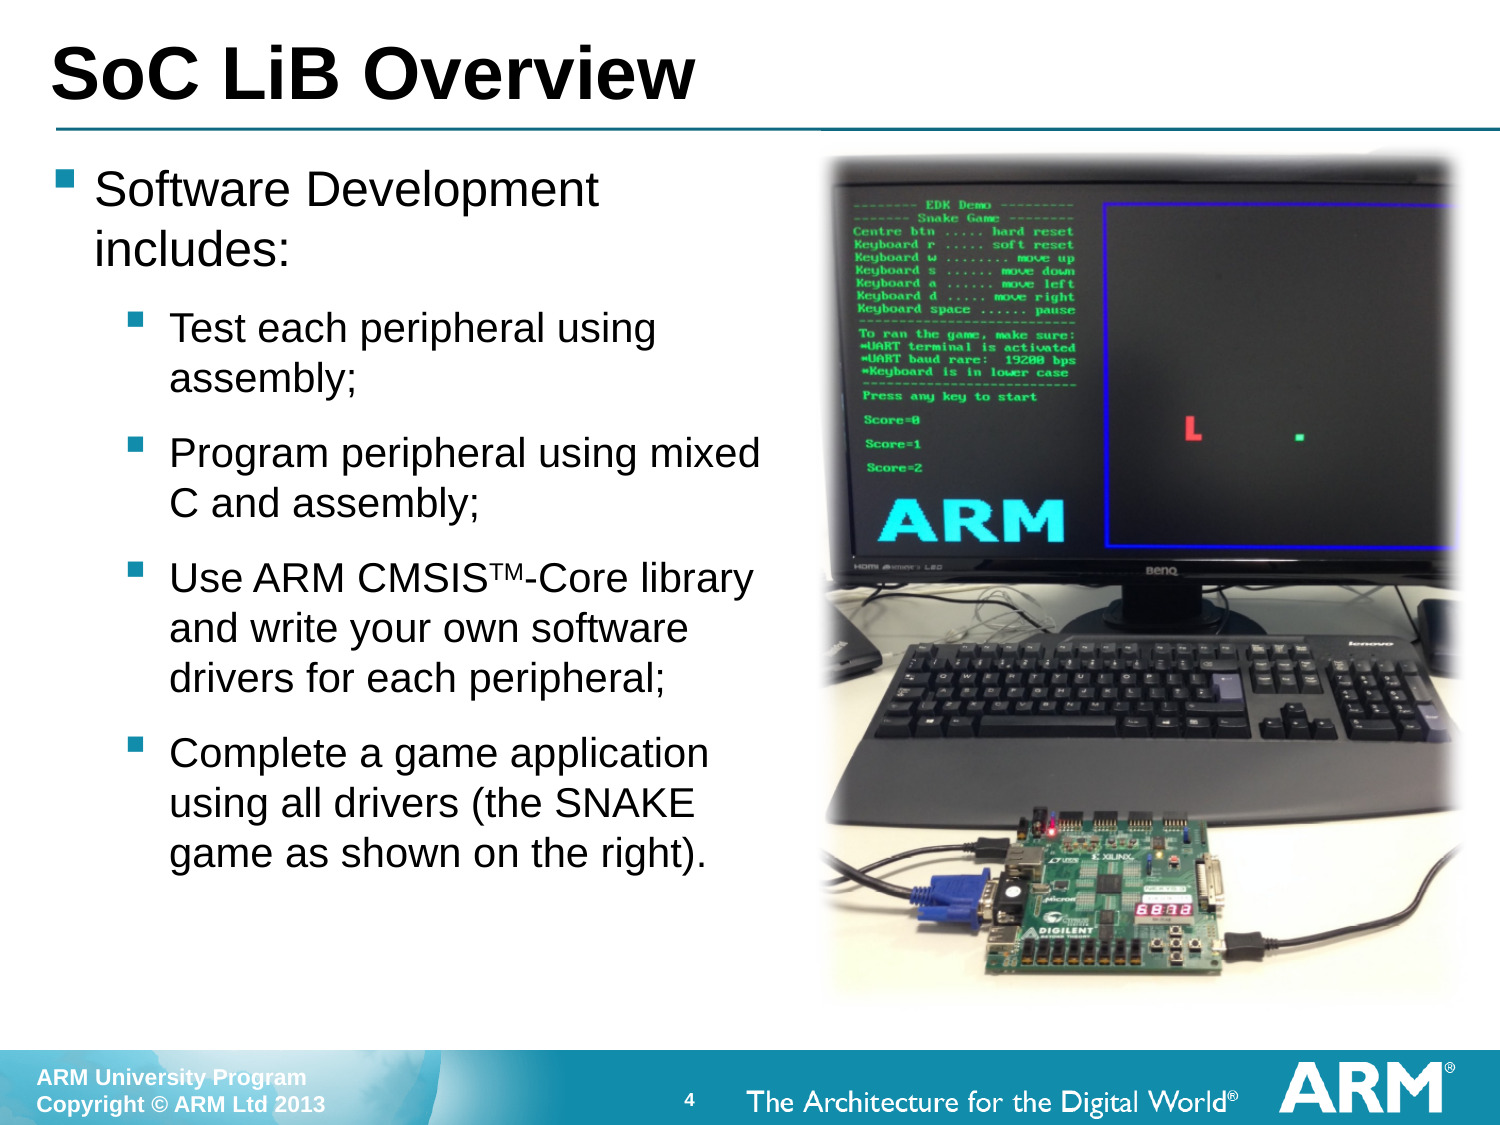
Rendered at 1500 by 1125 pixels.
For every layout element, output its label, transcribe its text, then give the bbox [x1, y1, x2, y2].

title SoC LiB Overview [35, 1, 1476, 139]
list Software Development includes: Test each peripheral using assembly; Program peripheral using mixed C and assembly; Use ARM CMSISTM-Core library and write your own software drivers for each peripheral; Complete a game application using all drivers (the SNAKE game as shown on the right). [35, 148, 788, 963]
picture [0, 143, 1500, 1125]
